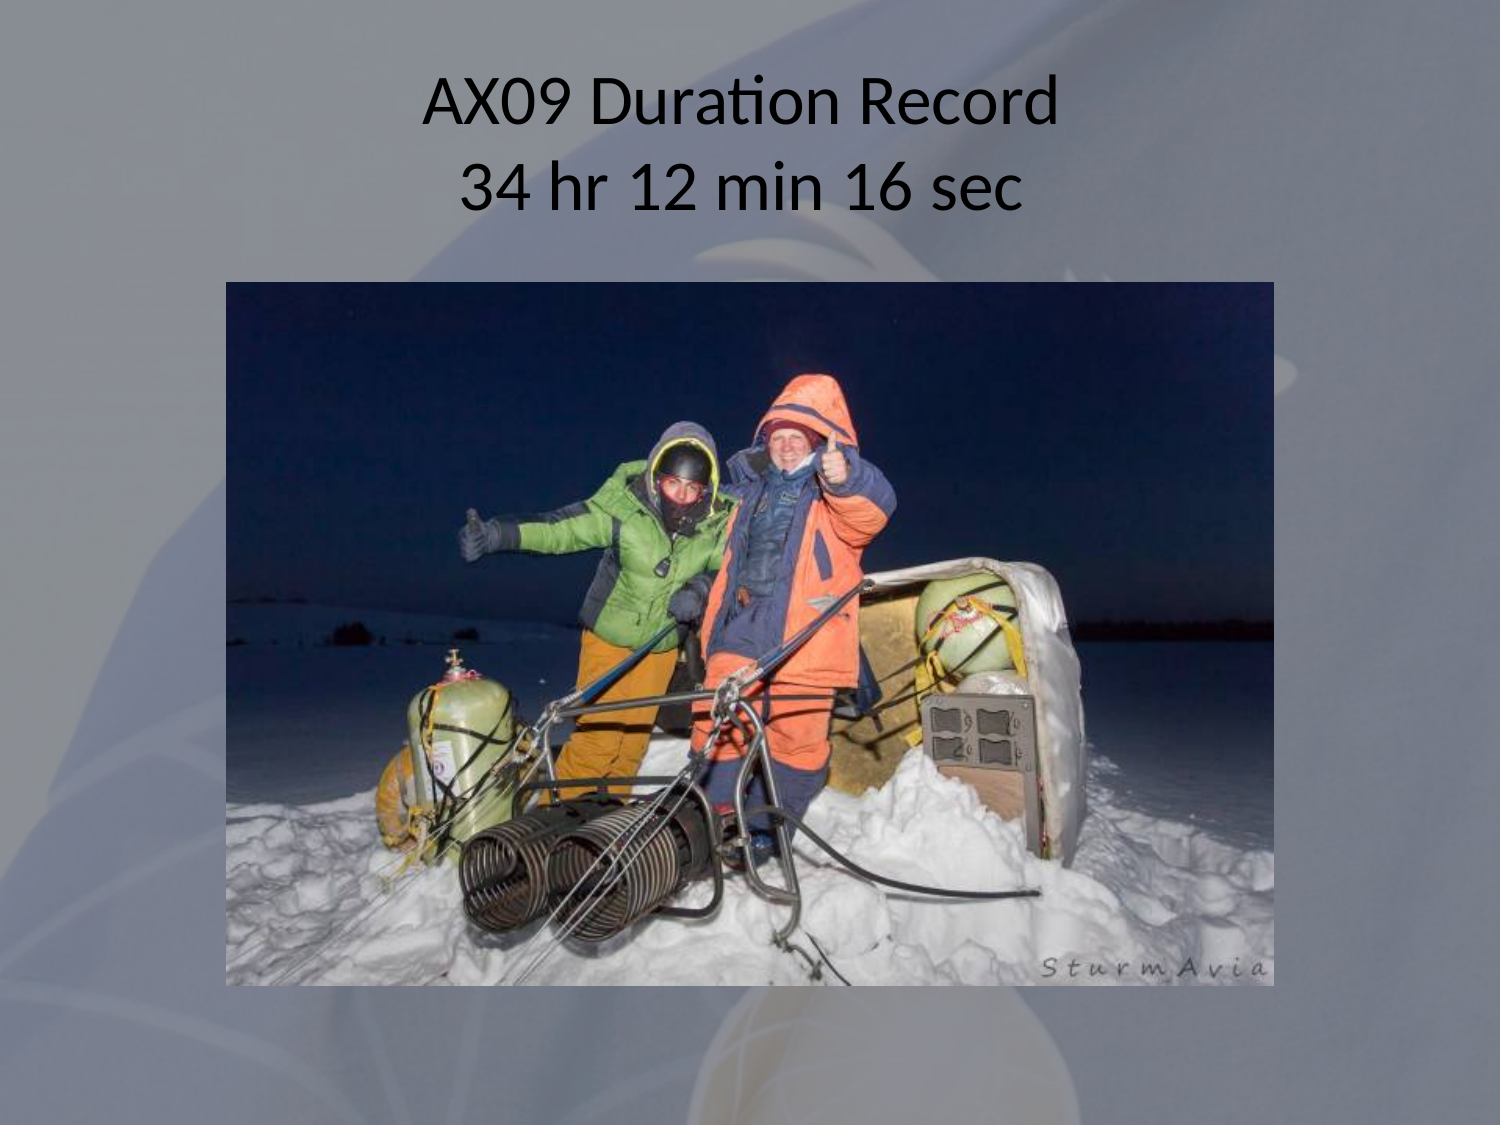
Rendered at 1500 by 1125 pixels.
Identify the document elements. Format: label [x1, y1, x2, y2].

picture [0, 0, 1500, 1125]
list [226, 281, 1274, 986]
